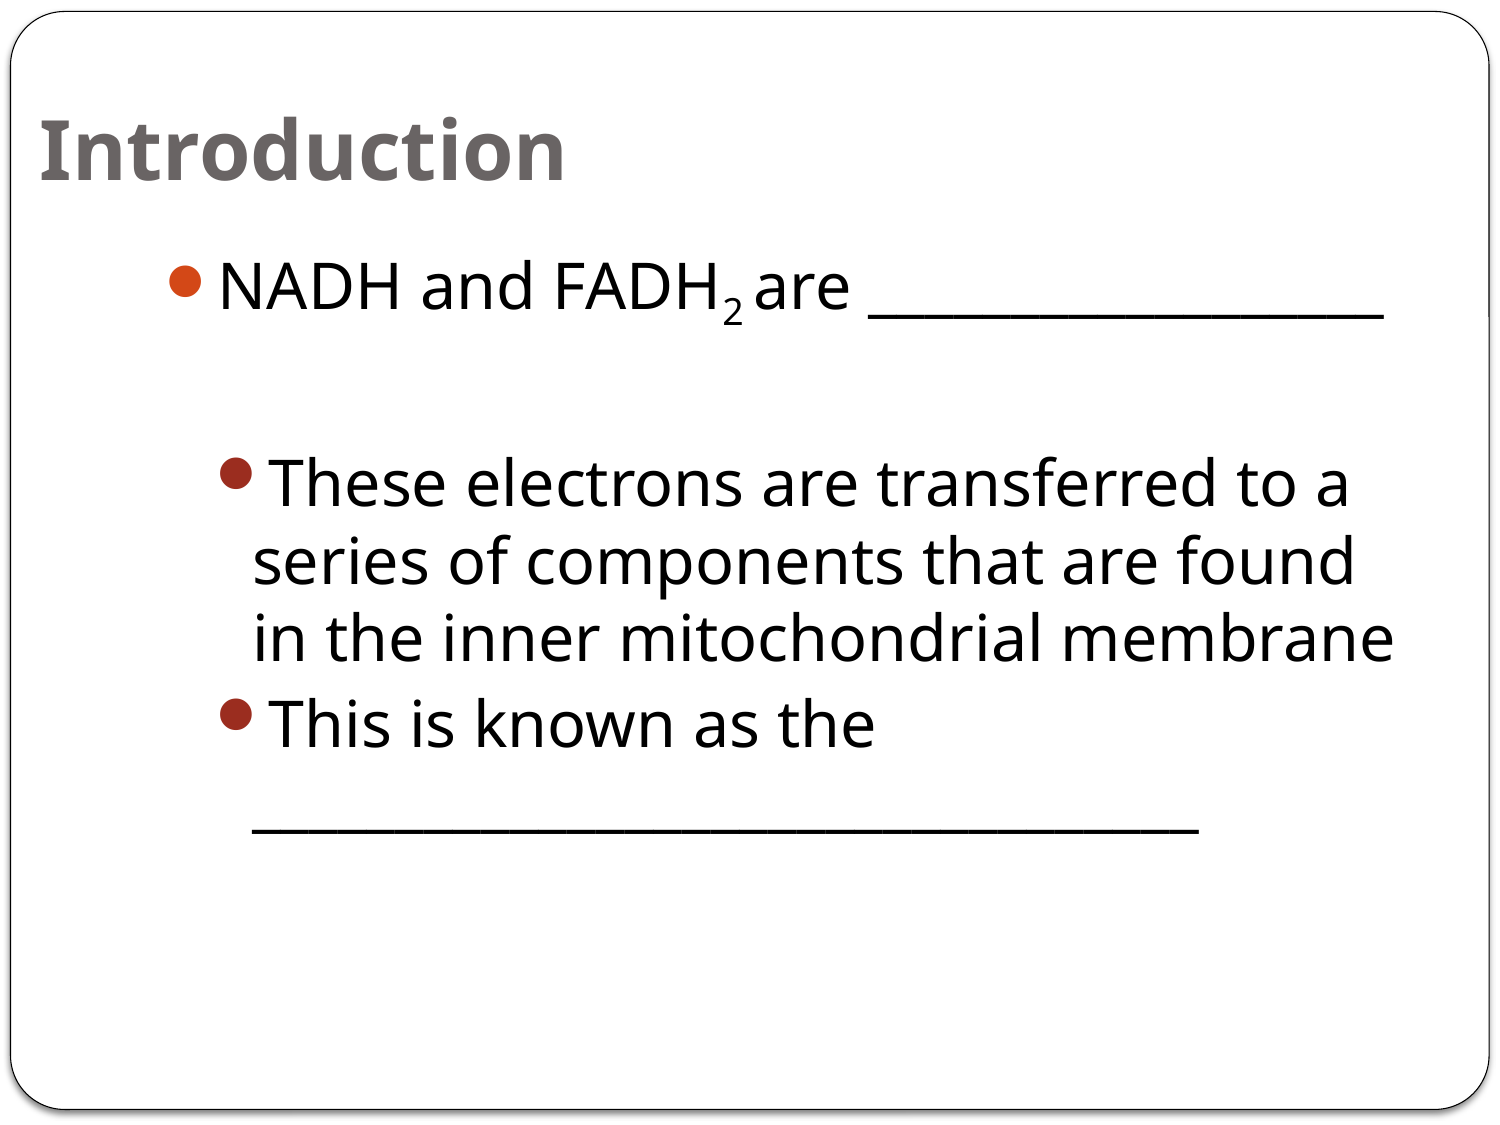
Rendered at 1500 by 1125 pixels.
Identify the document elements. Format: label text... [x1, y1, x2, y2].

title Introduction [24, 24, 1375, 213]
list NADH and FADH2 are __________________ These electrons are transferred to a series of components that are found in the inner mitochondrial membrane This is known as the _________________________________ [150, 237, 1425, 988]
